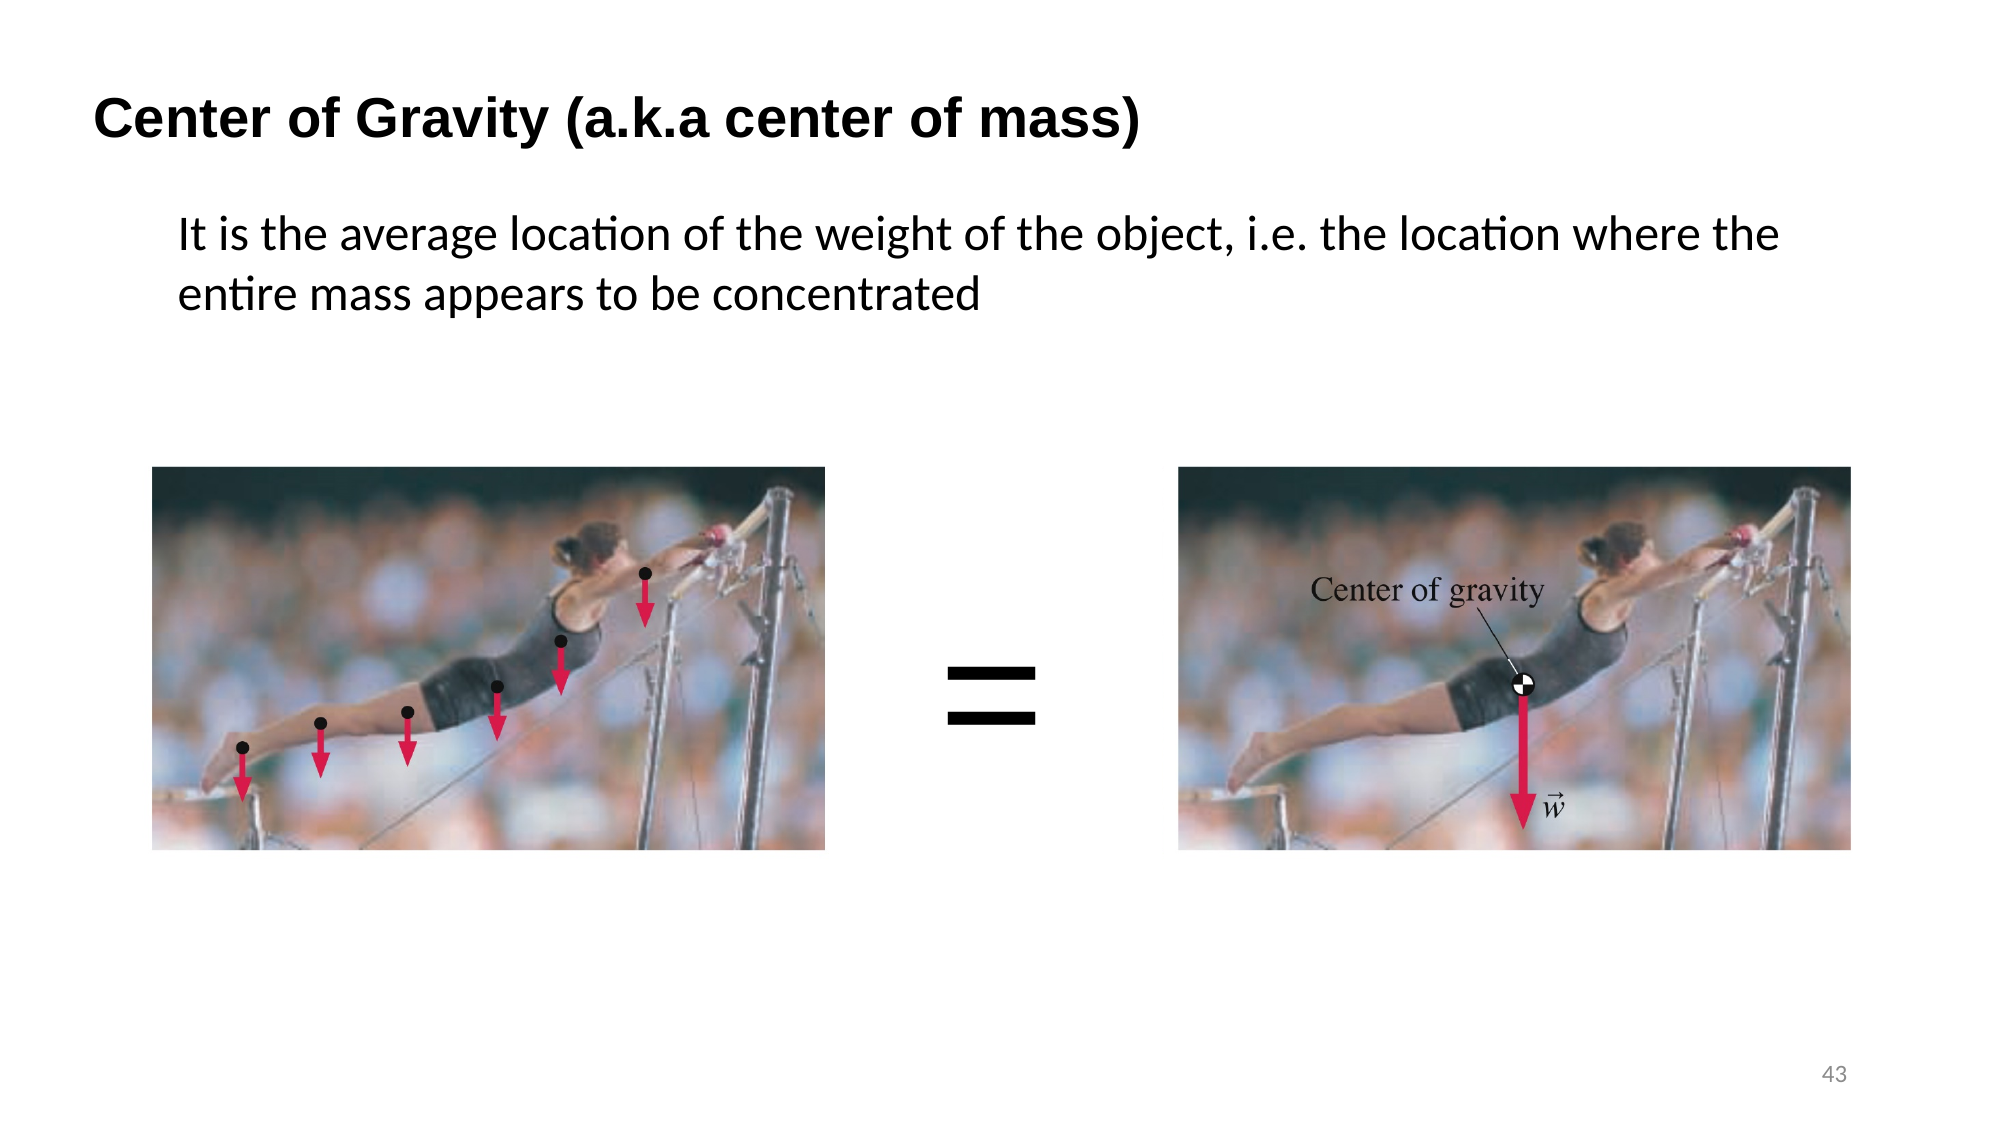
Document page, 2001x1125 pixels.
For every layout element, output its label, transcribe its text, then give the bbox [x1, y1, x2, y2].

text_box Center of Gravity (a.k.a center of mass) [93, 80, 1239, 158]
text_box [939, 455, 1863, 861]
picture [142, 455, 829, 861]
slide_number 43 [1412, 1042, 1863, 1103]
text_box It is the average location of the weight of the object, i.e. the location where the entire mass appears to be concentrated [177, 200, 1863, 359]
